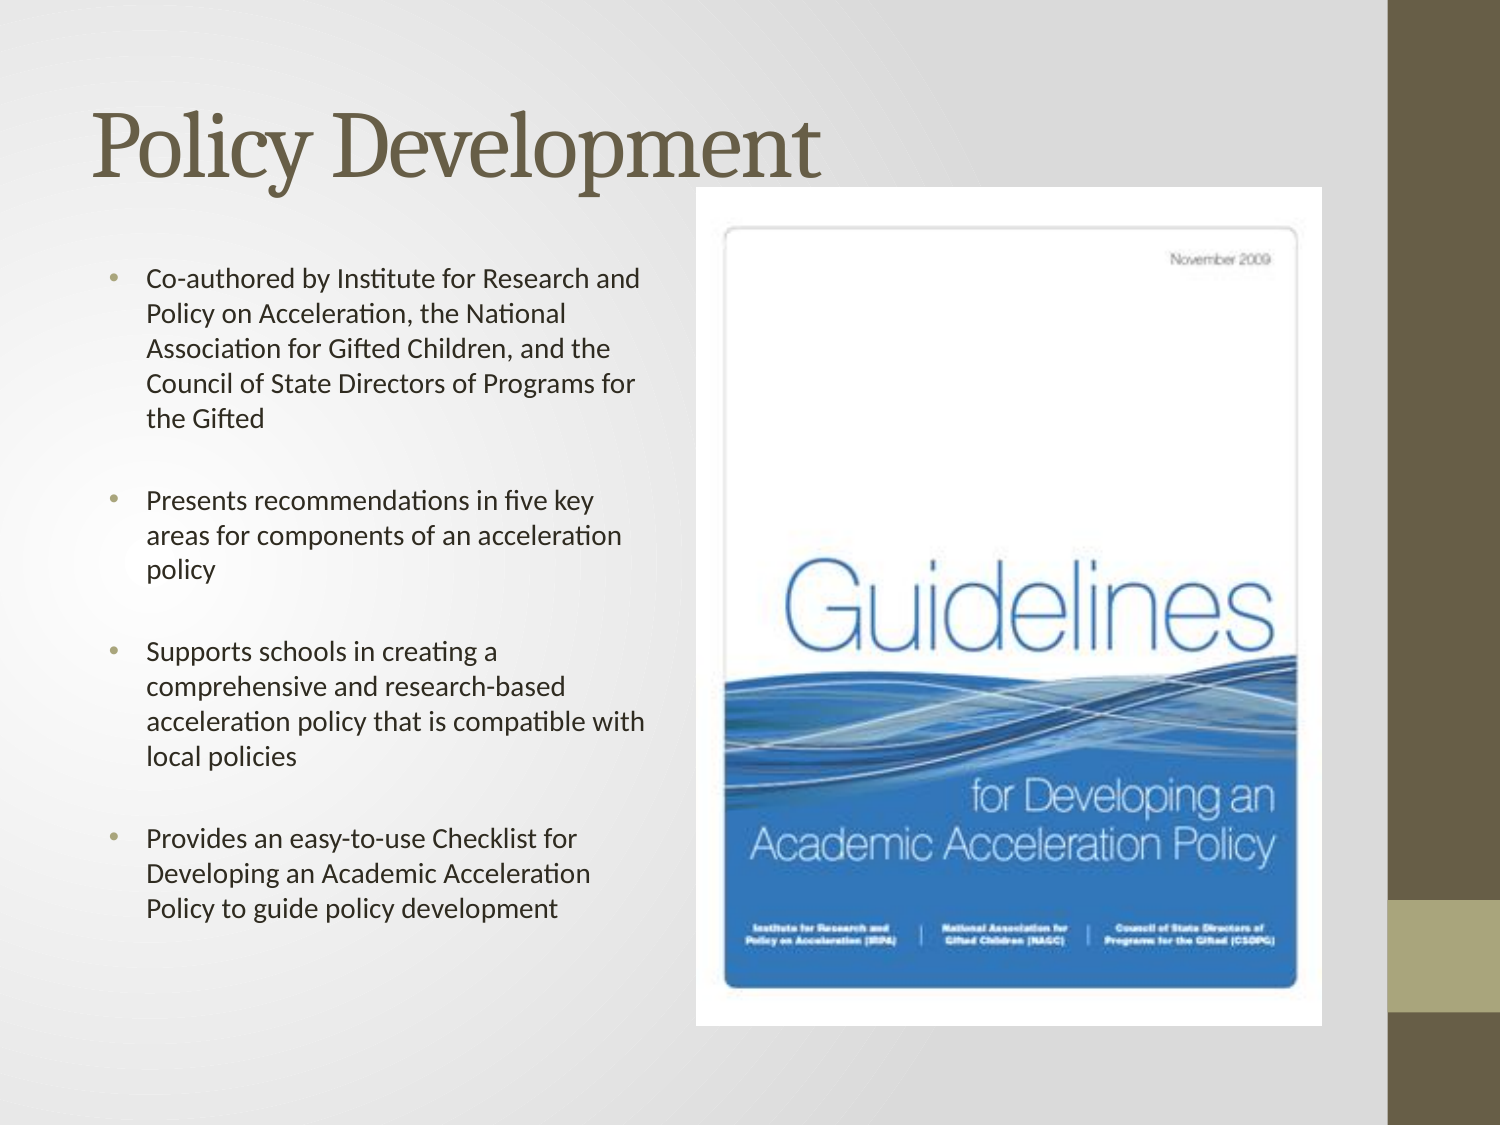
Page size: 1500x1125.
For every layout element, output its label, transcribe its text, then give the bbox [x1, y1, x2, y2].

list Co-authored by Institute for Research and Policy on Acceleration, the National Association for Gifted Children, and the Council of State Directors of Programs for the Gifted Presents recommendations in five key areas for components of an acceleration policy Supports schools in creating a comprehensive and research-based acceleration policy that is compatible with local policies Provides an easy-to-use Checklist for Developing an Academic Acceleration Policy to guide policy development [75, 251, 675, 1005]
picture [695, 186, 1322, 1026]
title Policy Development [75, 45, 1325, 233]
